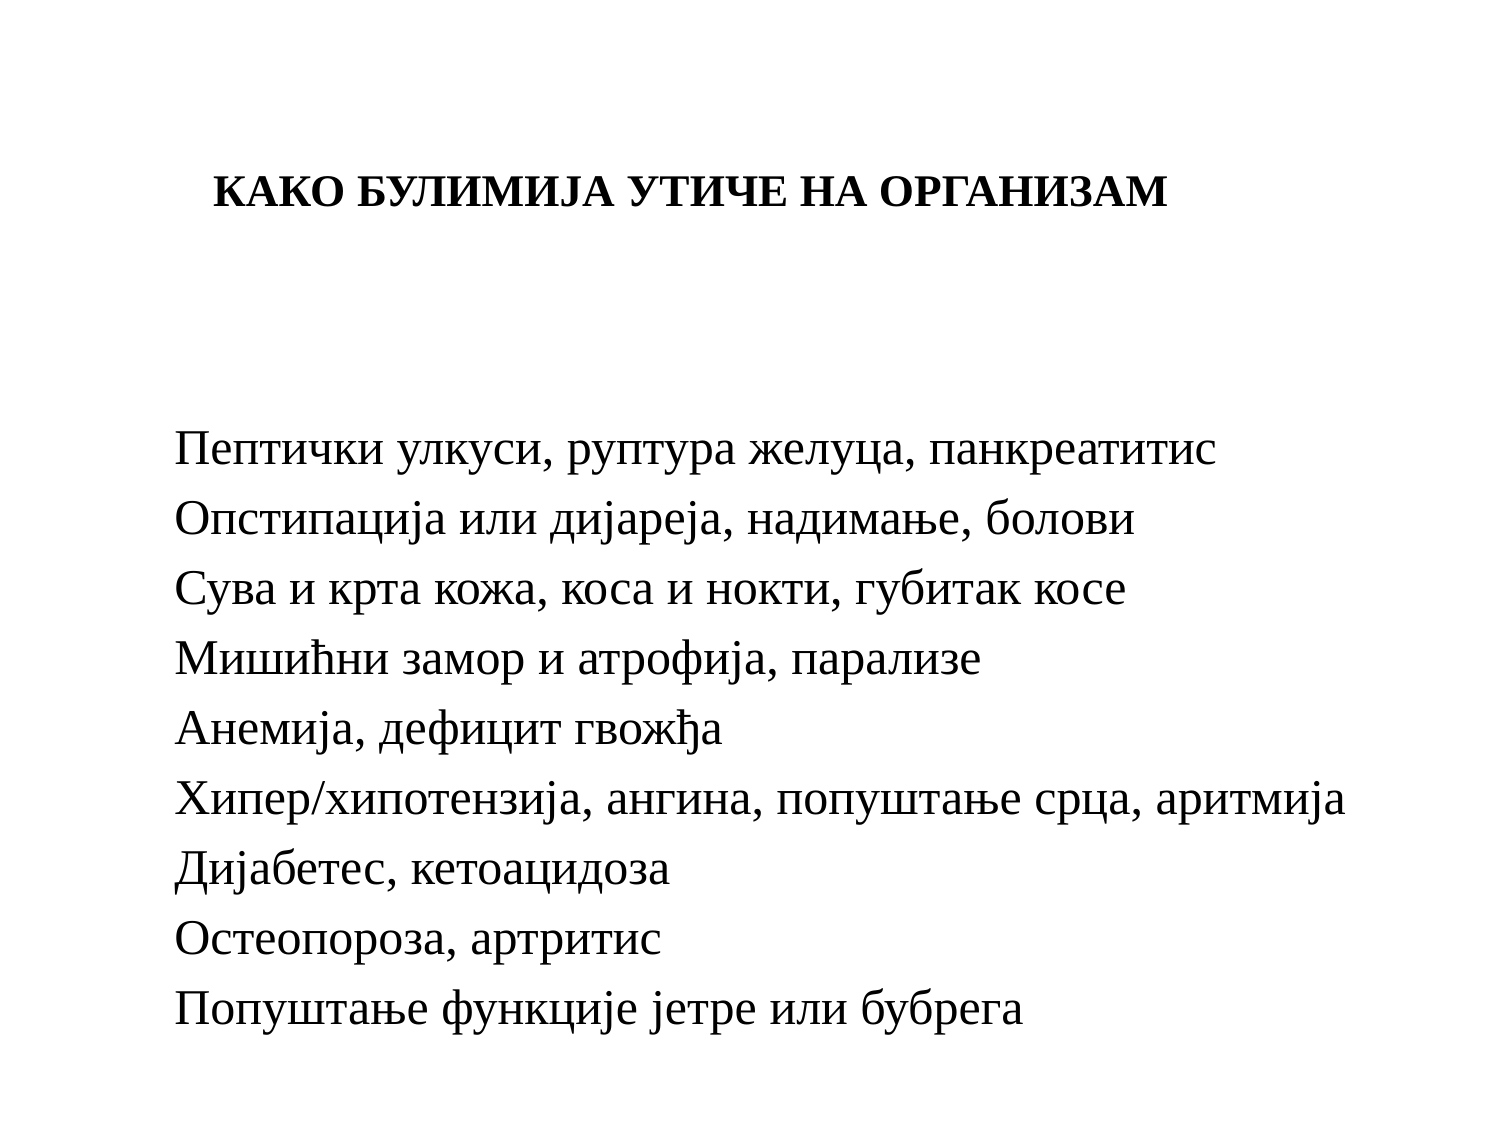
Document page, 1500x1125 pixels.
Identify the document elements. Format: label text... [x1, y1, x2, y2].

title КАКО БУЛИМИЈА УТИЧЕ НА ОРГАНИЗАМ [194, 137, 1187, 240]
list Пептички улкуси, руптура желуца, панкреатитис Опстипација или дијареја, надимање, болови Сува и крта кожа, коса и нокти, губитак косе Мишићни замор и атрофија, парализе Анемија, дефицит гвожђа Хипер/хипотензија, ангина, попуштање срца, аритмија Дијабетес, кетоацидоза Остеопороза, артритис Попуштање функције јетре или бубрега [159, 407, 1470, 1083]
